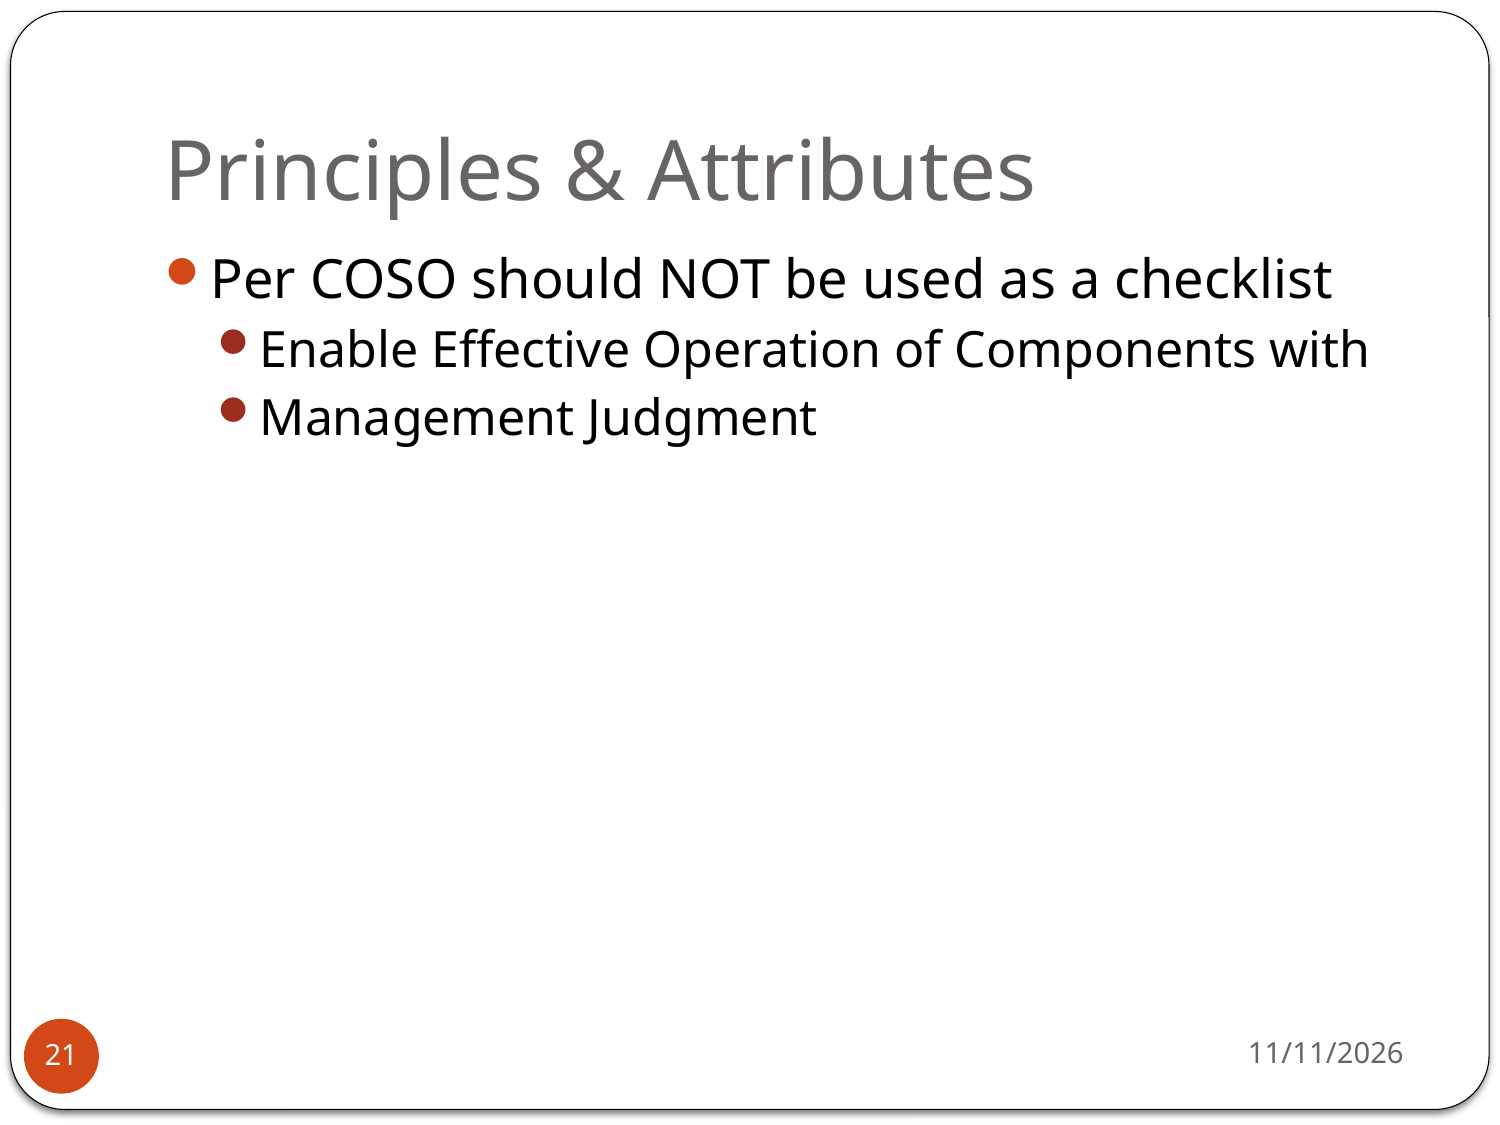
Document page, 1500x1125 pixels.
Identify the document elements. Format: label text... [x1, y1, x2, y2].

list Per COSO should NOT be used as a checklist Enable Effective Operation of Components with Management Judgment [150, 237, 1425, 988]
title Principles & Attributes [150, 45, 1425, 233]
slide_number 21 [23, 1018, 99, 1094]
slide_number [1012, 1015, 1419, 1094]
